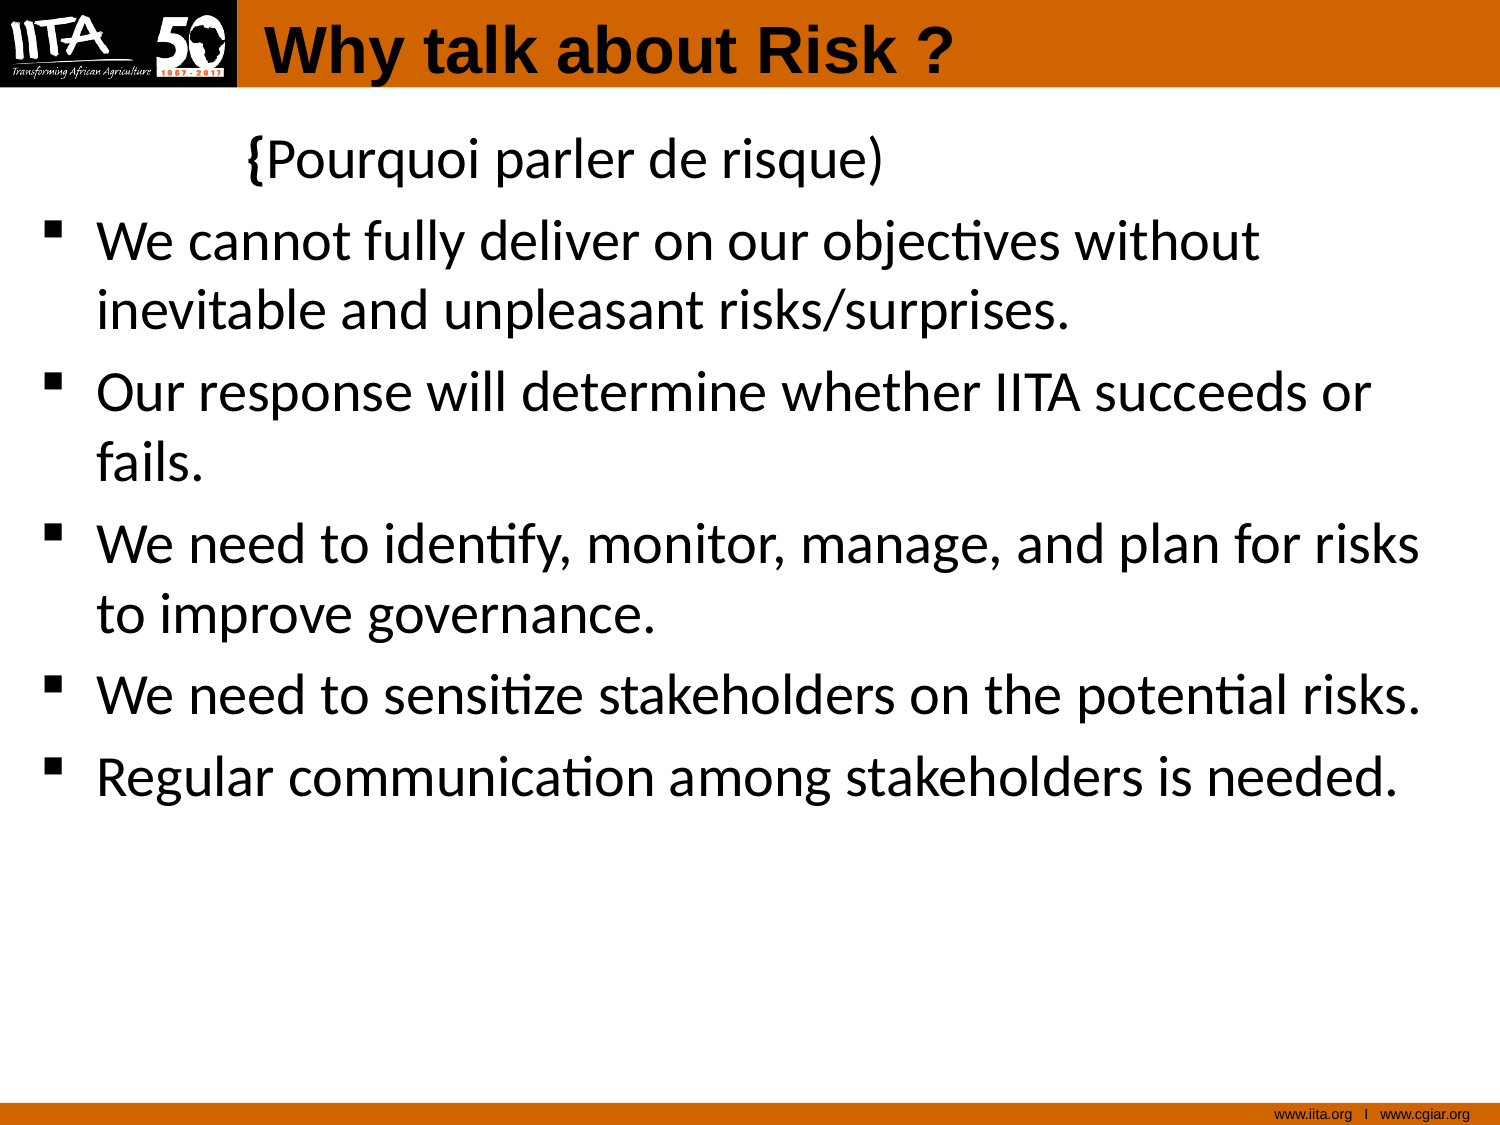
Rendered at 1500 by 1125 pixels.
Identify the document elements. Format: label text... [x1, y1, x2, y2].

text_box Why talk about Risk ? [249, 0, 1463, 95]
picture [11, 15, 225, 79]
list {Pourquoi parler de risque) We cannot fully deliver on our objectives without inevitable and unpleasant risks/surprises. Our response will determine whether IITA succeeds or fails. We need to identify, monitor, manage, and plan for risks to improve governance. We need to sensitize stakeholders on the potential risks. Regular communication among stakeholders is needed. [24, 112, 1475, 1075]
